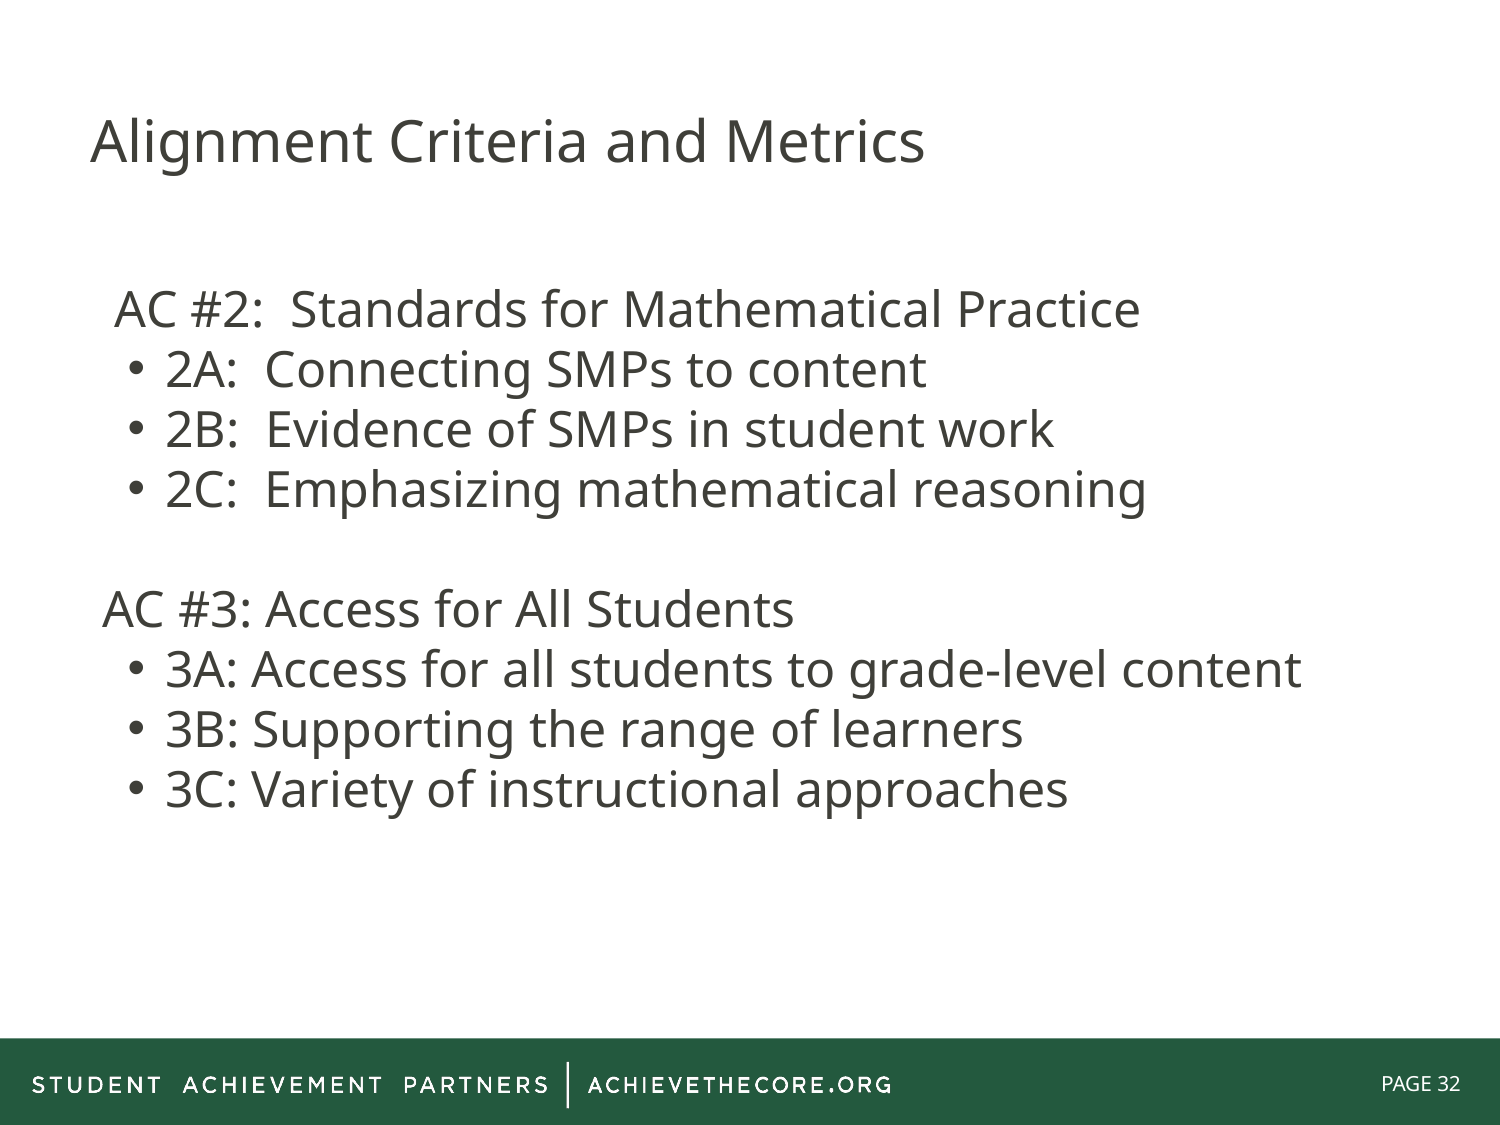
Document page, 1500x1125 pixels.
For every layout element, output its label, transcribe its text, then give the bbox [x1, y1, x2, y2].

picture [12, 1055, 911, 1112]
title Alignment Criteria and Metrics [75, 45, 1425, 233]
list AC #2: Standards for Mathematical Practice 2A: Connecting SMPs to content 2B: Evidence of SMPs in student work 2C: Emphasizing mathematical reasoning AC #3: Access for All Students 3A: Access for all students to grade-level content 3B: Supporting the range of learners 3C: Variety of instructional approaches [75, 262, 1425, 1005]
